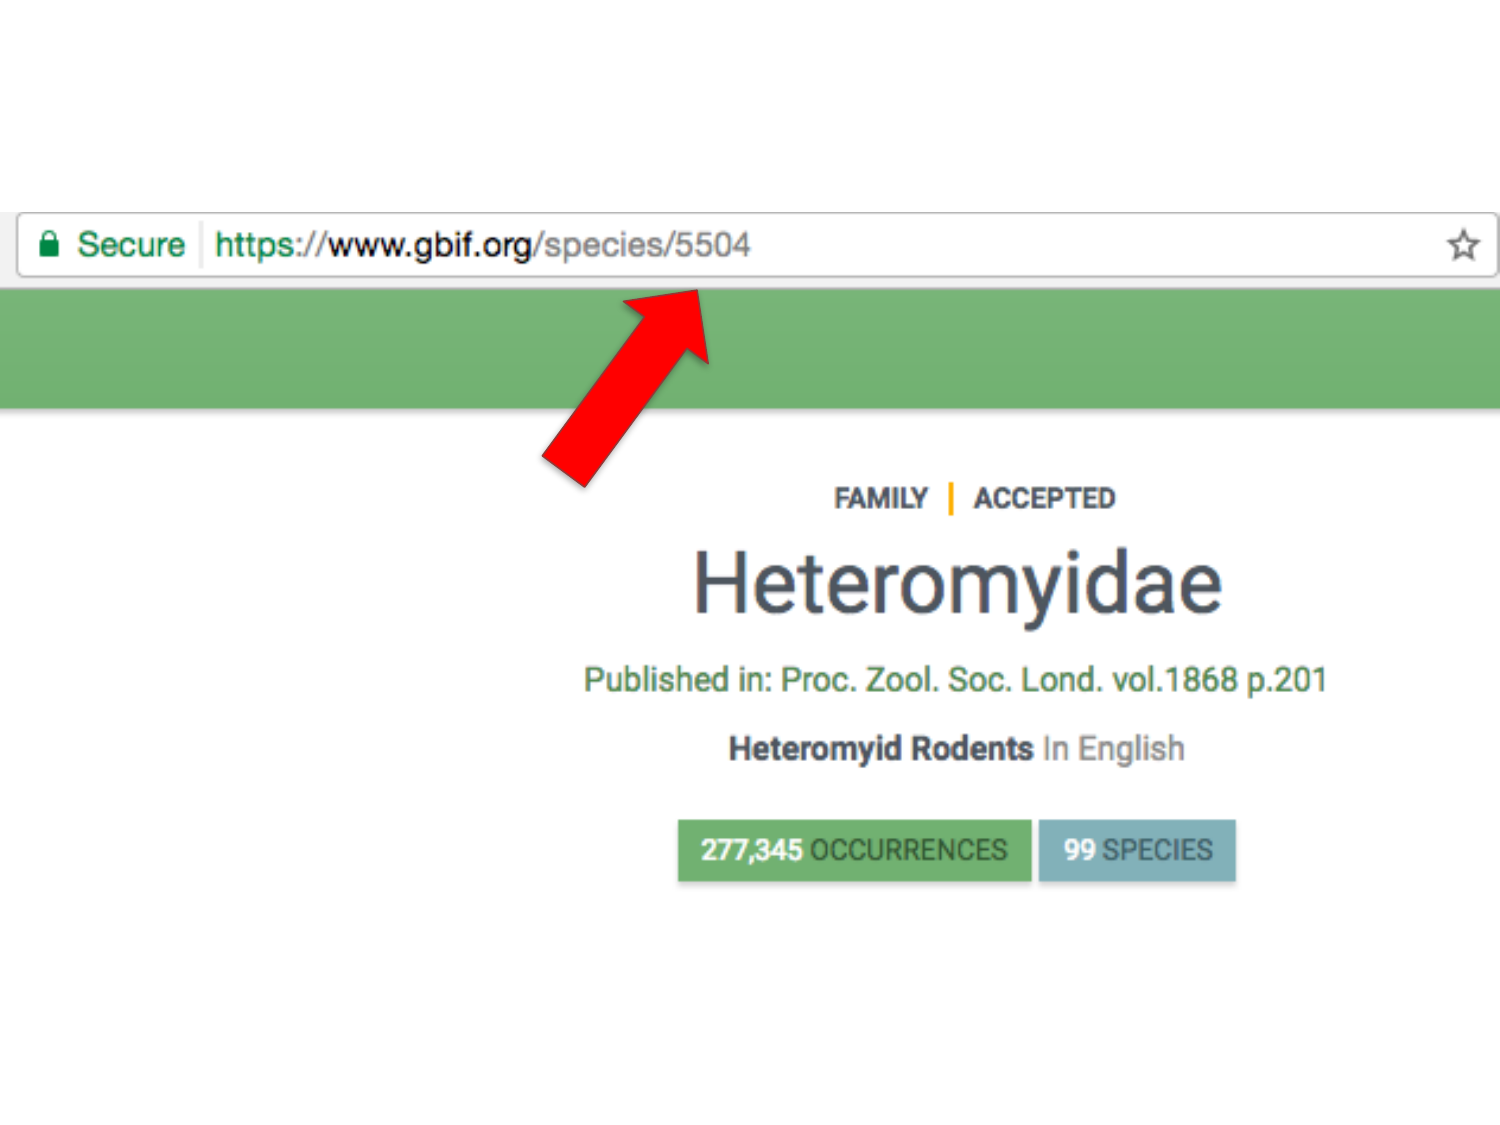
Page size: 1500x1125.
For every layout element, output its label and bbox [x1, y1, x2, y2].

picture [0, 212, 1500, 913]
